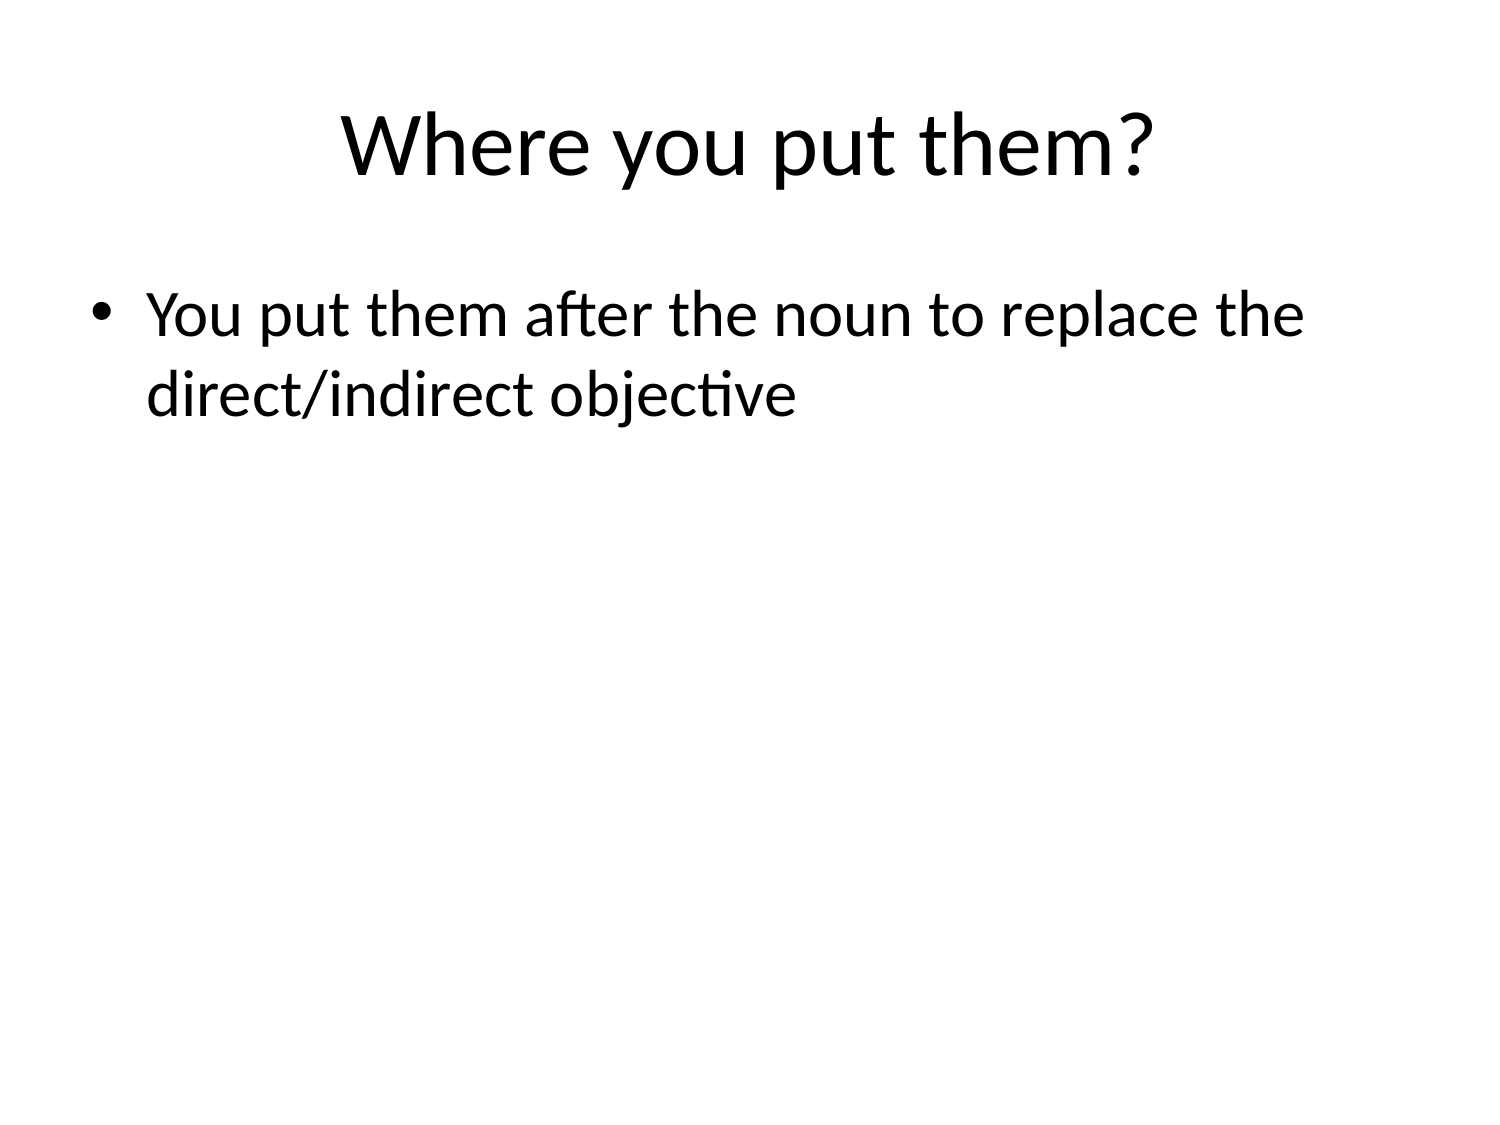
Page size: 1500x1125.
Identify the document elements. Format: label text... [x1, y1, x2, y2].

title Where you put them? [75, 45, 1425, 233]
list You put them after the noun to replace the direct/indirect objective [75, 262, 1425, 1005]
